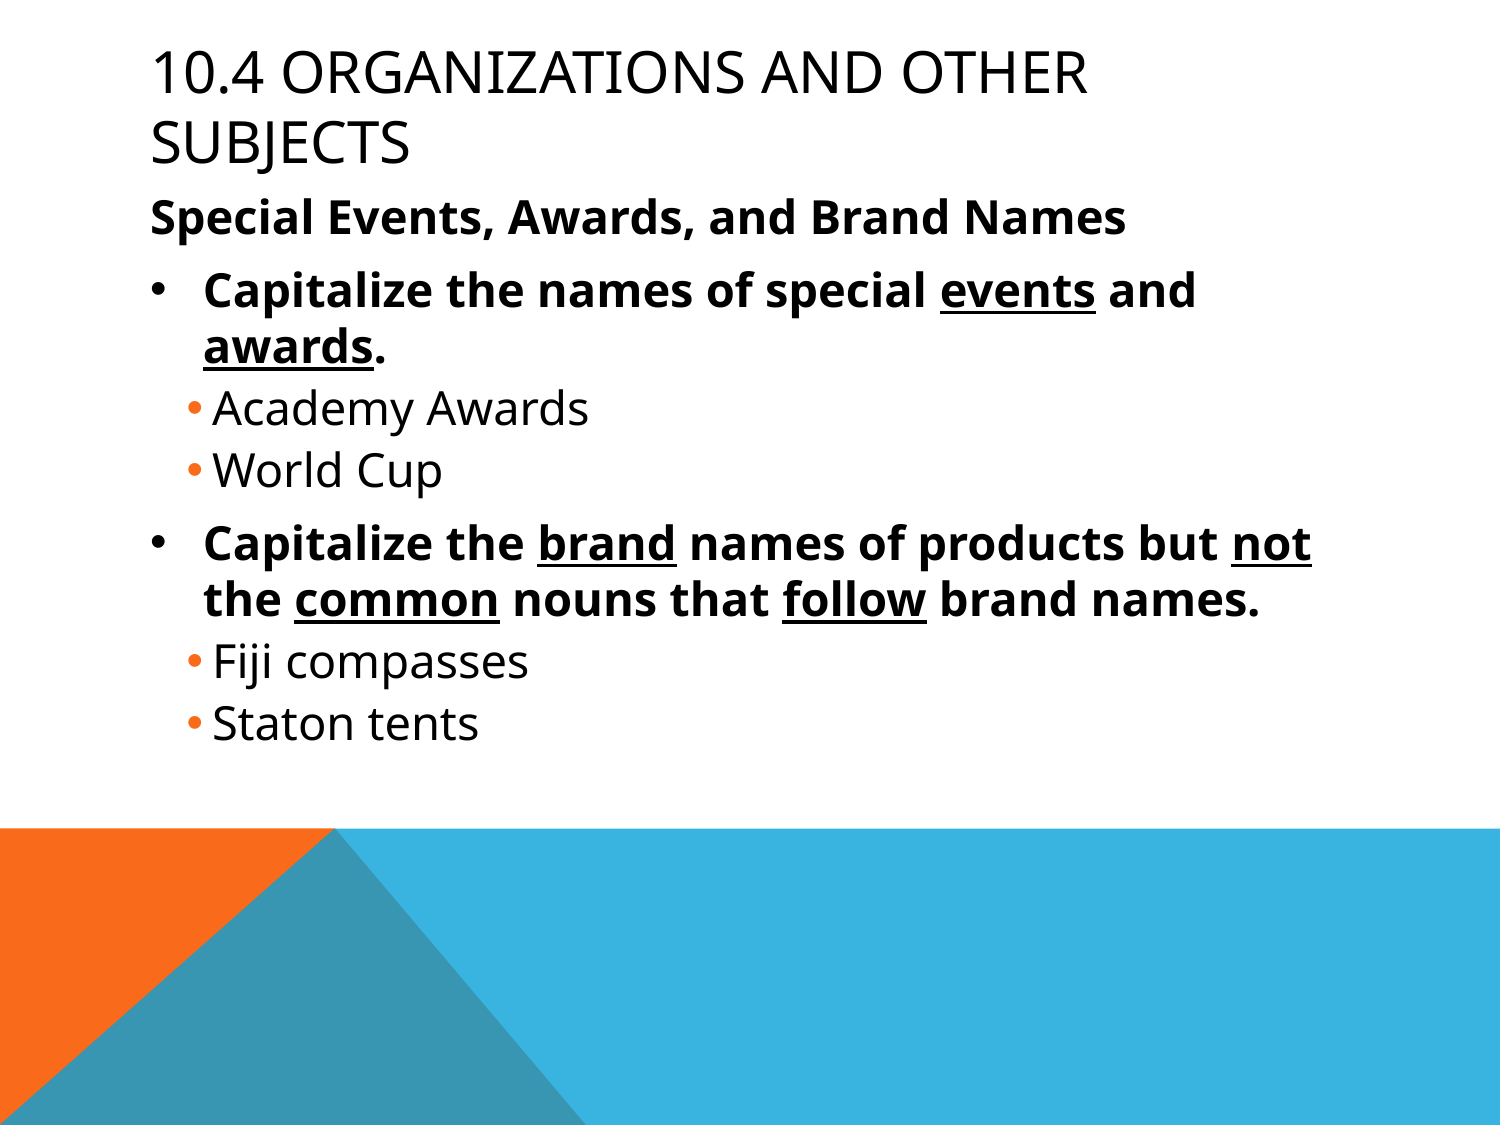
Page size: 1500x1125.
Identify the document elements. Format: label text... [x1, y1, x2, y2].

list Special Events, Awards, and Brand Names Capitalize the names of special events and awards. Academy Awards World Cup Capitalize the brand names of products but not the common nouns that follow brand names. Fiji compasses Staton tents [135, 180, 1369, 768]
title 10.4 Organizations and Other Subjects [135, 60, 1369, 150]
